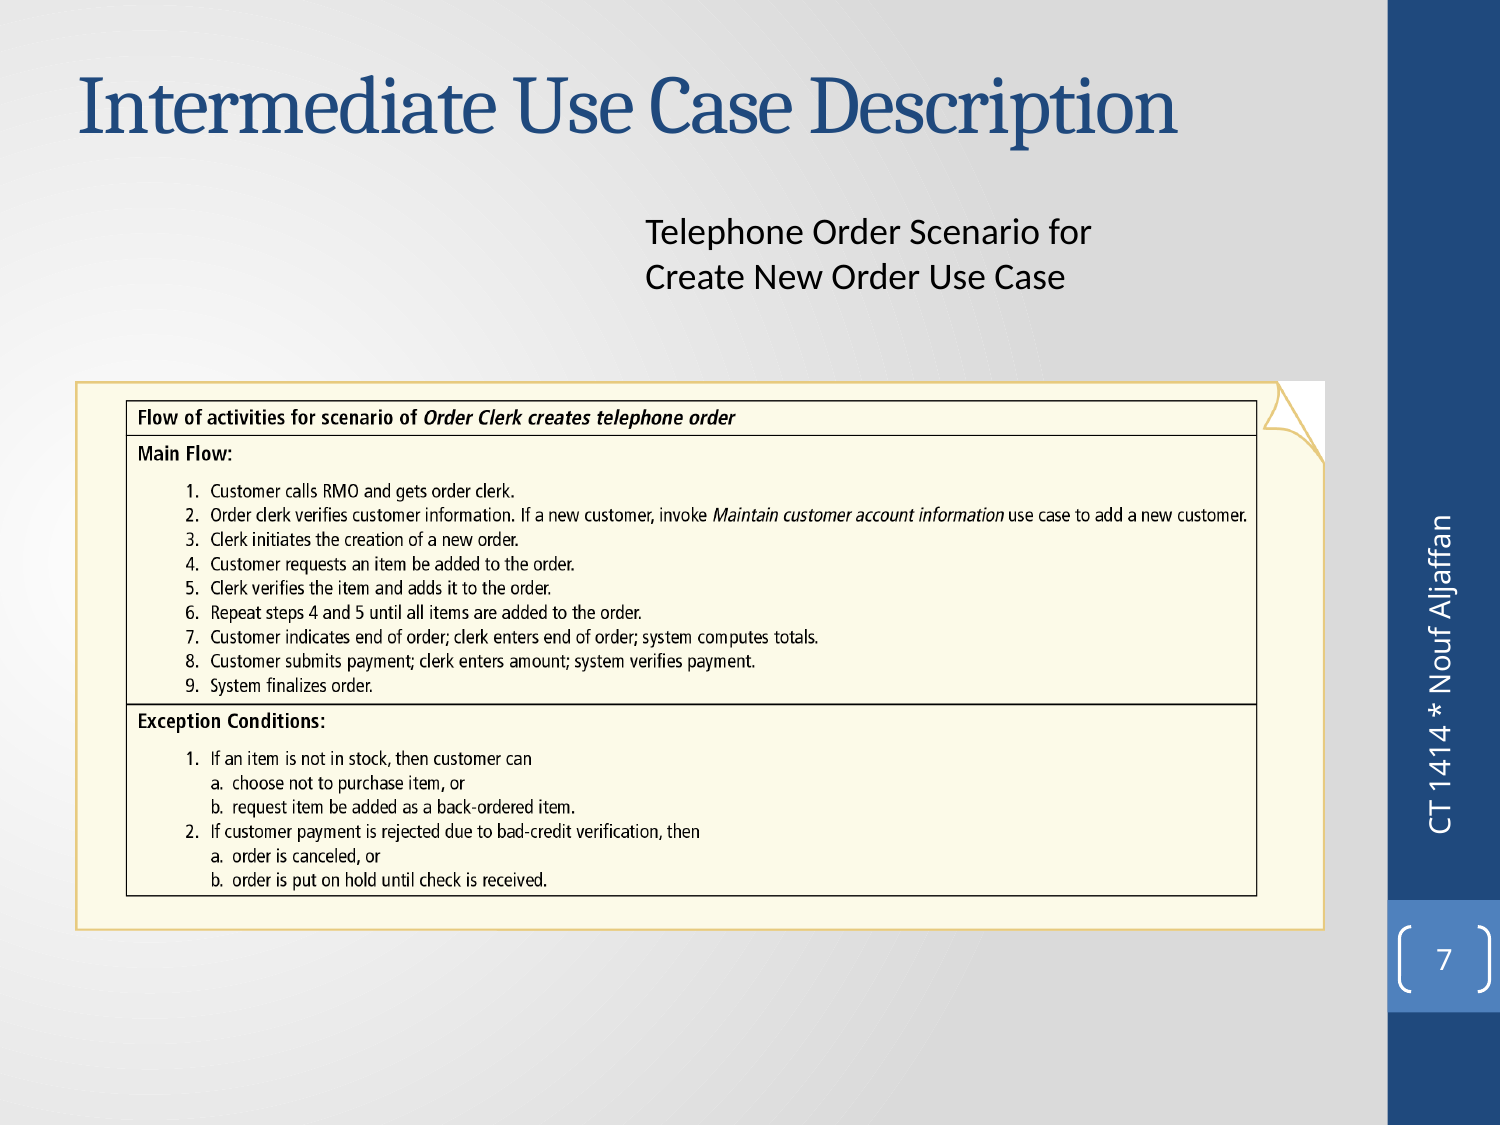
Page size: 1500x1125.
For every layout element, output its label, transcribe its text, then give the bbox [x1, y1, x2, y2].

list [74, 380, 1326, 932]
slide_number 7 [1397, 925, 1492, 994]
footer CT 1414 * Nouf Aljaffan [1408, 500, 1469, 889]
title Intermediate Use Case Description [62, 12, 1461, 188]
text_box Telephone Order Scenario for Create New Order Use Case [630, 199, 1117, 350]
